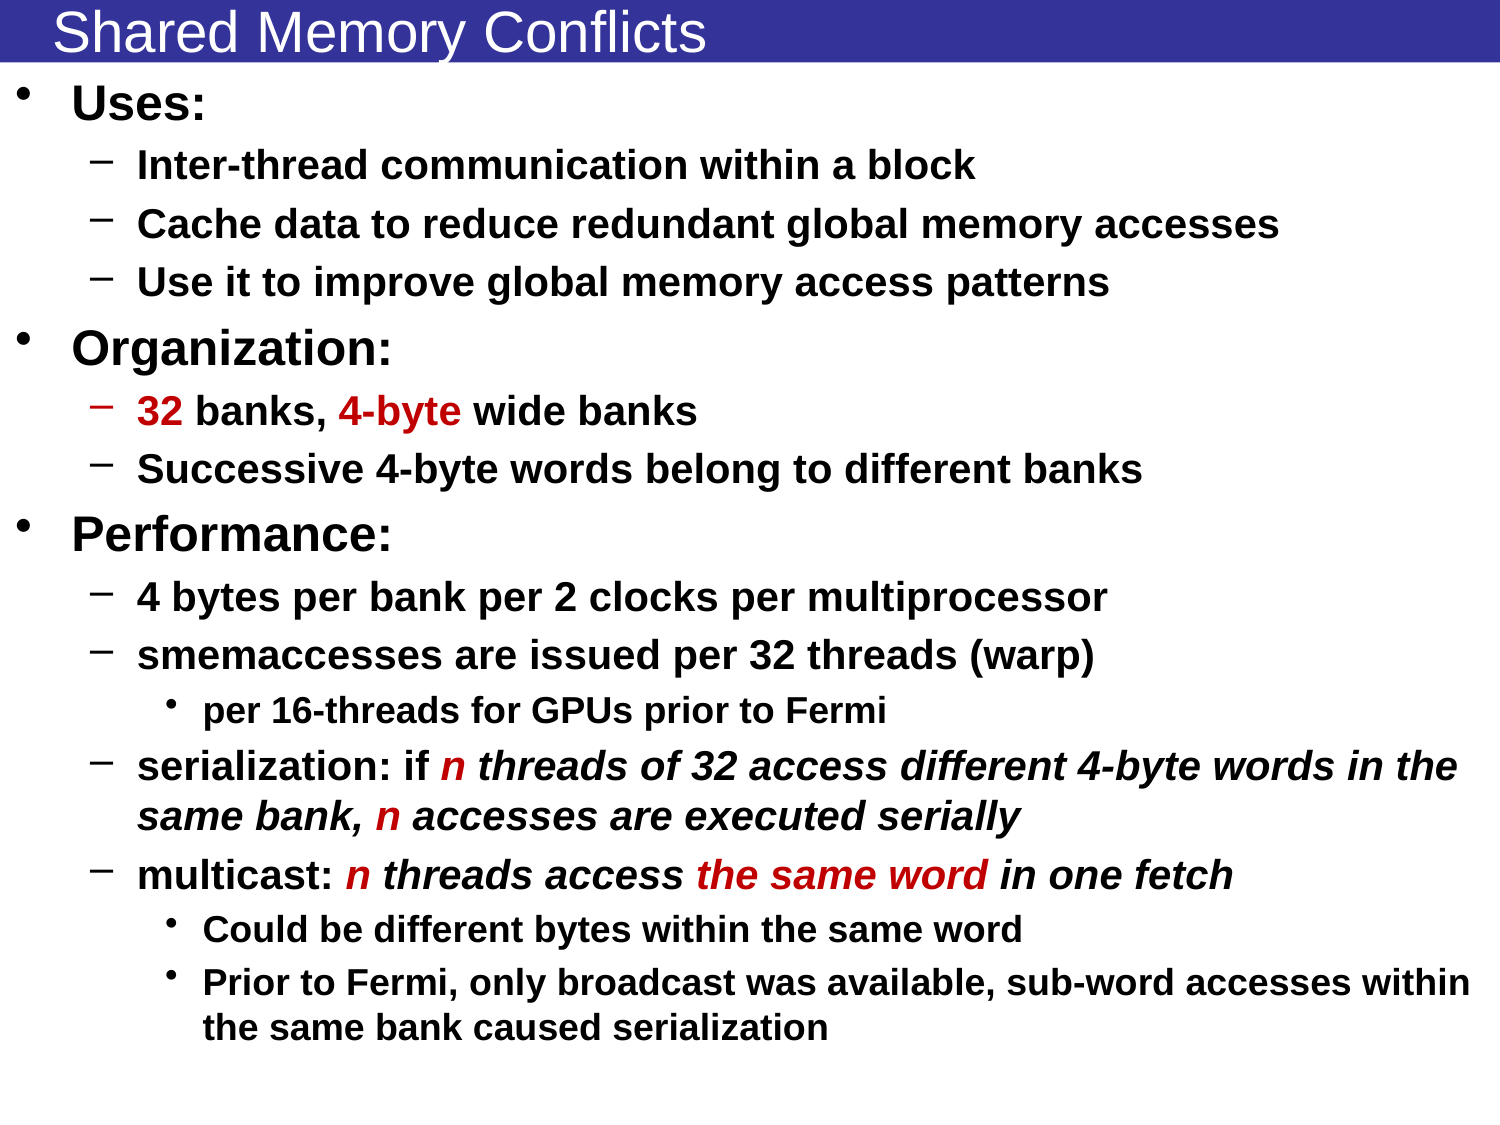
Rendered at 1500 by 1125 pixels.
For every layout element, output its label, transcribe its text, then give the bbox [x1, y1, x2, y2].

title Shared Memory Conflicts [37, 7, 1426, 51]
list Uses: Inter-thread communication within a block Cache data to reduce redundant global memory accesses Use it to improve global memory access patterns Organization: 32 banks, 4-byte wide banks Successive 4-byte words belong to different banks Performance: 4 bytes per bank per 2 clocks per multiprocessor smemaccesses are issued per 32 threads (warp) per 16-threads for GPUs prior to Fermi serialization: if n threads of 32 access different 4-byte words in the same bank, n accesses are executed serially multicast: n threads access the same word in one fetch Could be different bytes within the same word Prior to Fermi, only broadcast was available, sub-word accesses within the same bank caused serialization [0, 62, 1500, 1125]
